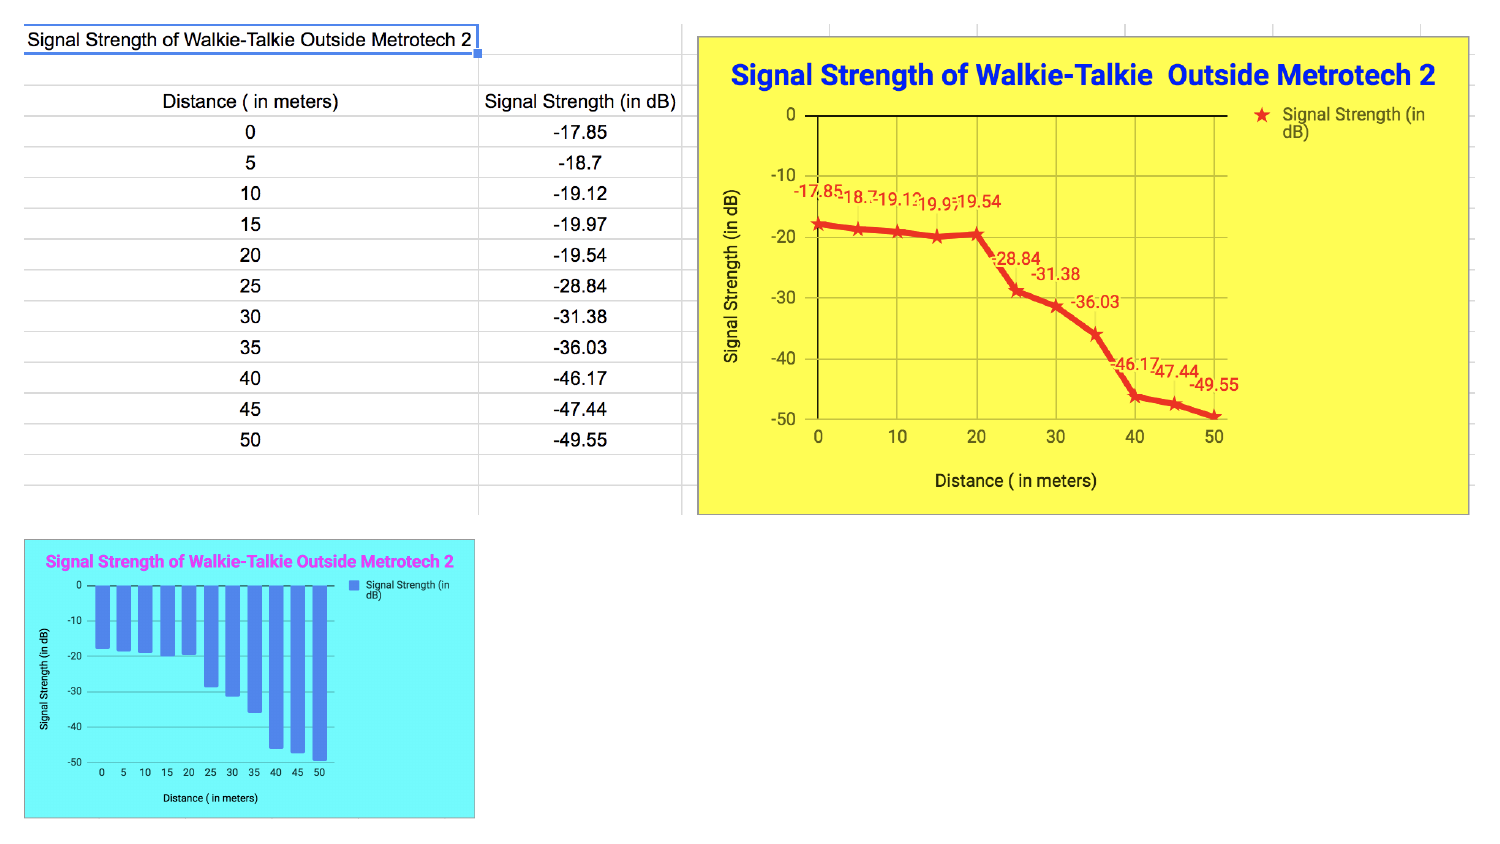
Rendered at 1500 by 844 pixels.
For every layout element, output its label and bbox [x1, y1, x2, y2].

picture [24, 539, 475, 819]
picture [24, 24, 1476, 515]
